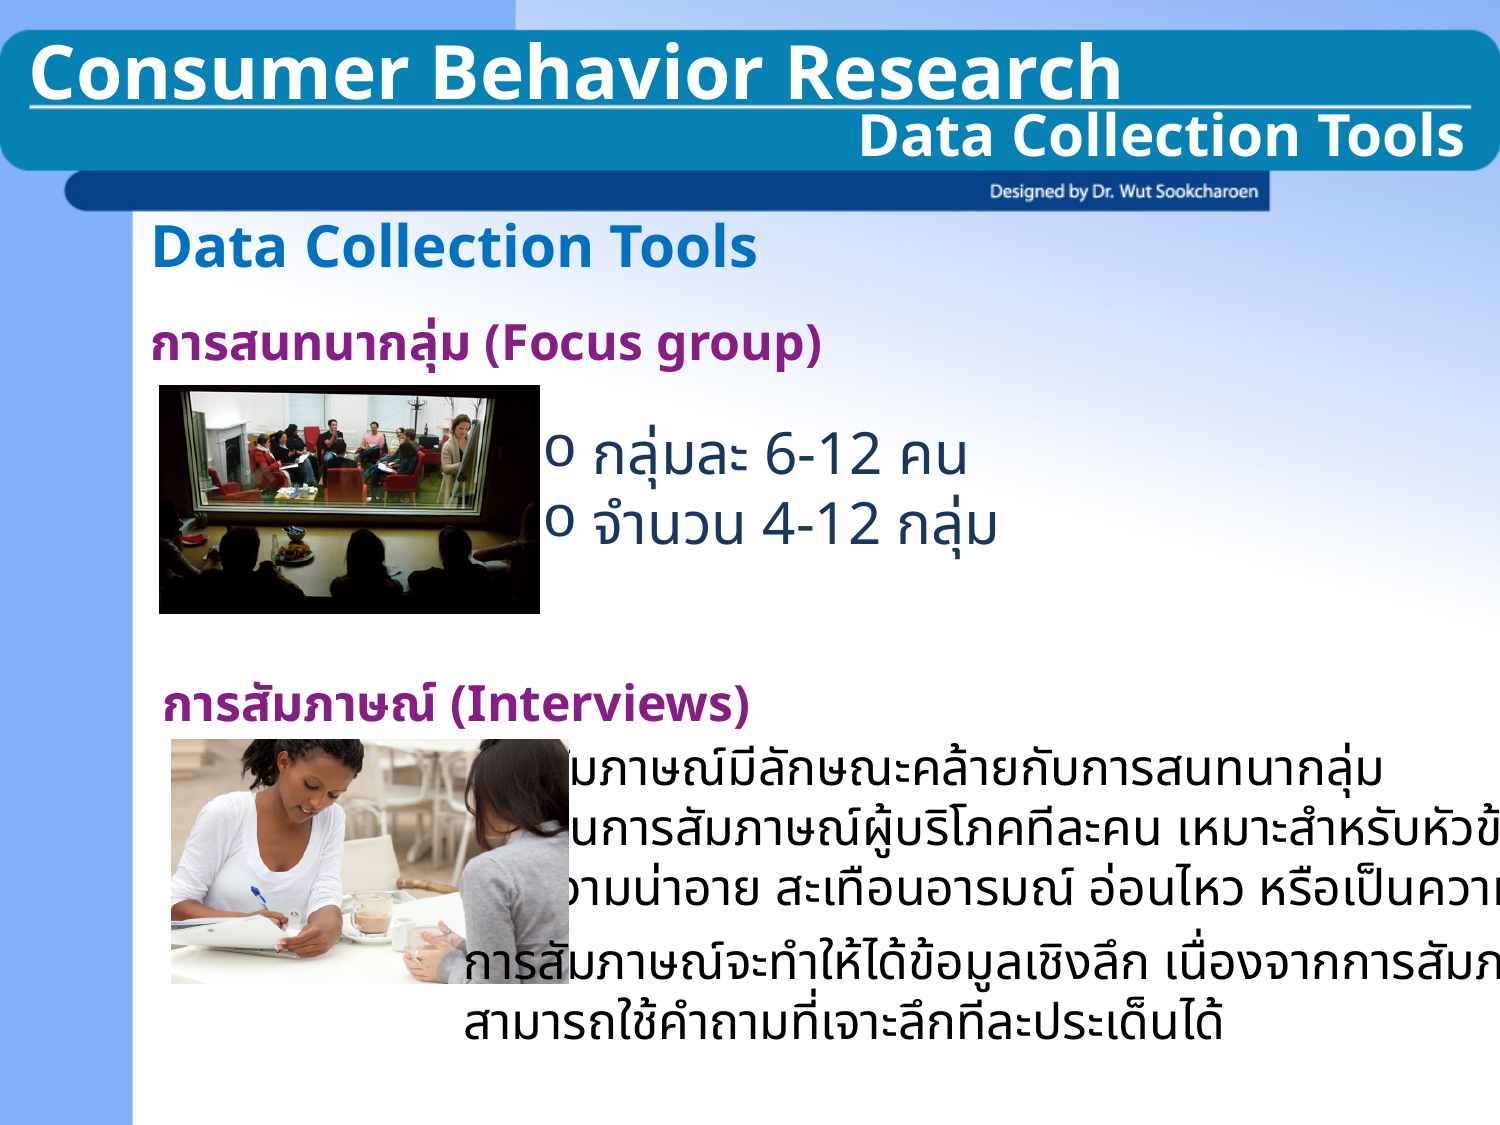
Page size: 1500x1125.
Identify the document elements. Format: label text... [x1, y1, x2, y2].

picture [0, 0, 1500, 54]
text_box Consumer Behavior Research [13, 32, 1475, 107]
text_box การสัมภาษณ์จะทำให้ได้ข้อมูลเชิงลึก เนื่องจากการสัมภาษณ์ สามารถใช้คำถามที่เจาะลึกทีละประเด็นได้ [448, 922, 1500, 1057]
text_box Data Collection Tools [135, 219, 780, 284]
text_box การสัมภาษณ์มีลักษณะคล้ายกับการสนทนากลุ่ม แต่เป็นการสัมภาษณ์ผู้บริโภคทีละคน เหมาะสำหรับหัวข้อ ที่มีความน่าอาย สะเทือนอารมณ์ อ่อนไหว หรือเป็นความลับ [450, 727, 1500, 922]
text_box Data Collection Tools [37, 108, 1481, 172]
text_box การสัมภาษณ์ (Interviews) [147, 663, 1365, 739]
text_box กลุ่มละ 6-12 คน จำนวน 4-12 กลุ่ม [545, 408, 1016, 564]
text_box การสนทนากลุ่ม (Focus group) [135, 302, 1353, 378]
picture [0, 146, 1500, 1125]
